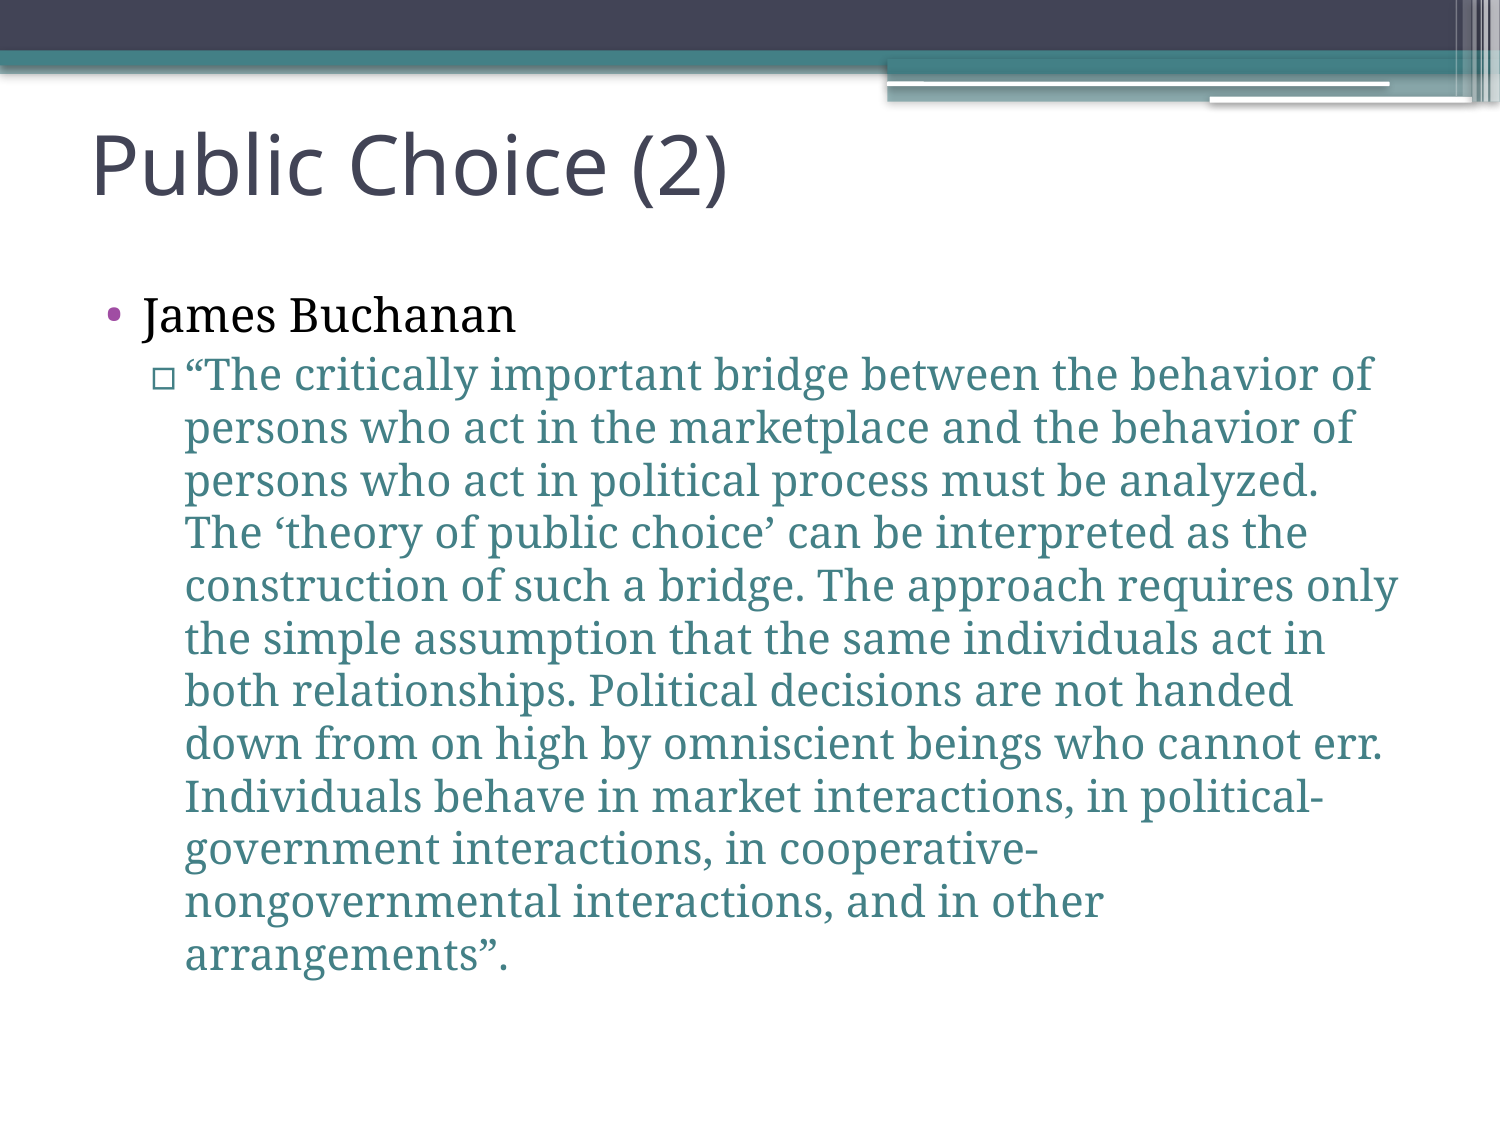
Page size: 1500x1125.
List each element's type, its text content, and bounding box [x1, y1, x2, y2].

list James Buchanan “The critically important bridge between the behavior of persons who act in the marketplace and the behavior of persons who act in political process must be analyzed. The ‘theory of public choice’ can be interpreted as the construction of such a bridge. The approach requires only the simple assumption that the same individuals act in both relationships. Political decisions are not handed down from on high by omniscient beings who cannot err. Individuals behave in market interactions, in political-government interactions, in cooperative-nongovernmental interactions, and in other arrangements”. [75, 277, 1425, 988]
title Public Choice (2) [75, 75, 1425, 250]
